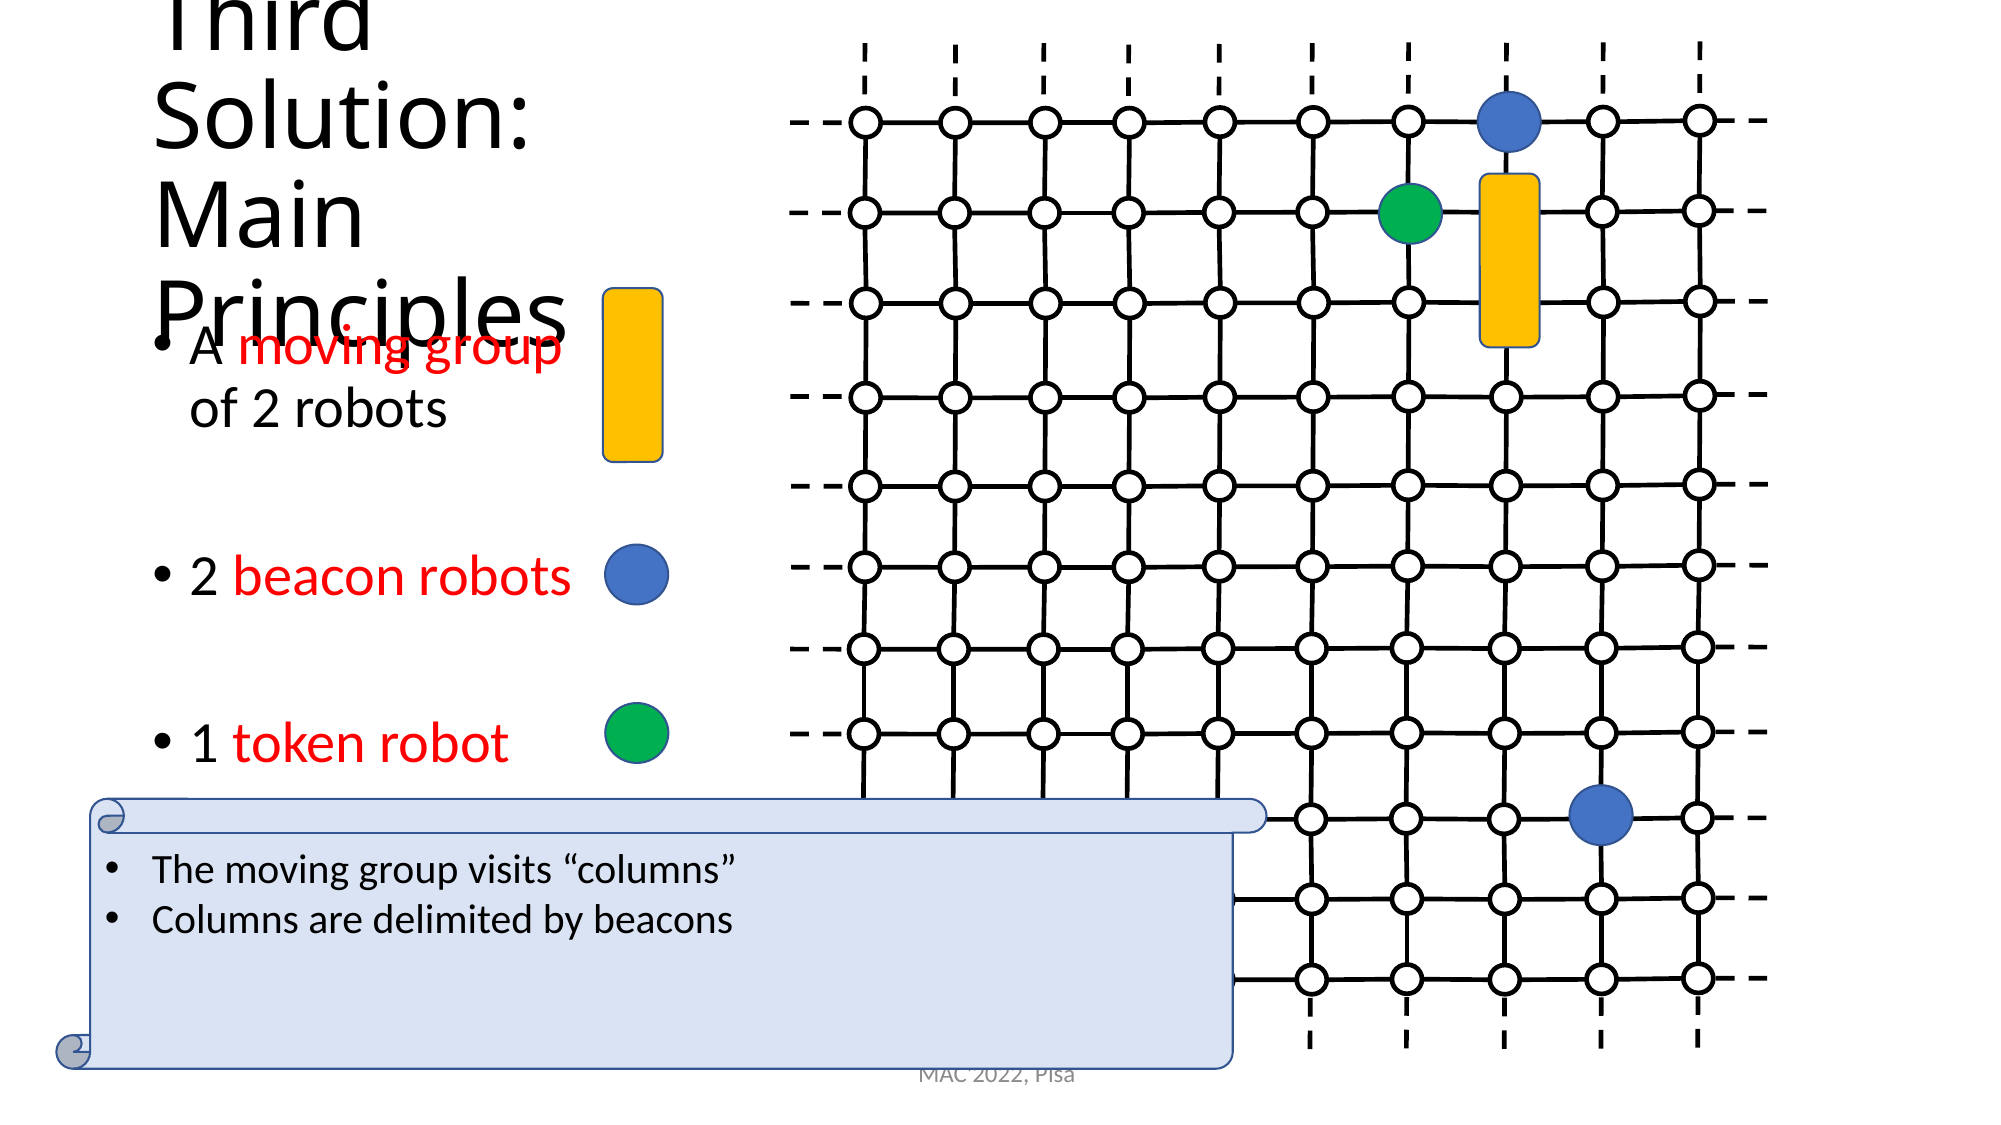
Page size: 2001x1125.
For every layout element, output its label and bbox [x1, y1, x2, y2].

text_box [55, 41, 1777, 1070]
text_box [604, 702, 670, 764]
list [137, 216, 636, 797]
footer [662, 1042, 1338, 1103]
text_box [601, 287, 664, 464]
title [137, 59, 783, 278]
text_box [604, 543, 670, 606]
